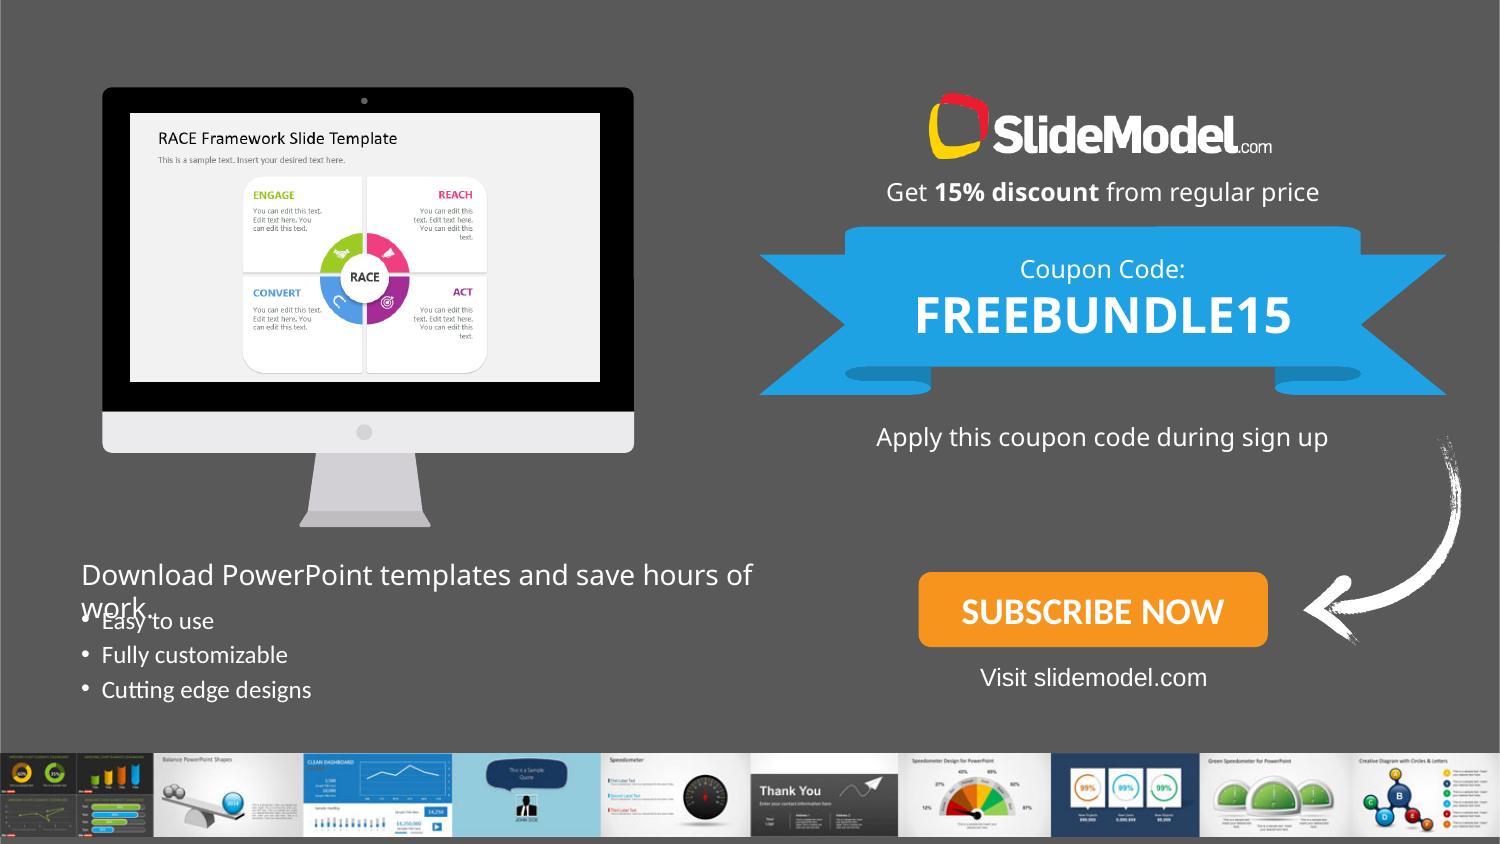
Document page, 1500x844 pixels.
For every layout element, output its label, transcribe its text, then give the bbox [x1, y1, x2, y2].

text_box Apply this coupon code during sign up [847, 413, 1359, 459]
text_box Get 15% discount from regular price [793, 168, 1413, 214]
text_box [757, 224, 1449, 397]
text_box Coupon Code: FREEBUNDLE15 [880, 246, 1326, 352]
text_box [102, 87, 635, 528]
picture [928, 93, 1273, 159]
text_box [1302, 435, 1462, 646]
text_box Visit slidemodel.com [935, 655, 1253, 697]
text_box Download PowerPoint templates and save hours of work. [66, 549, 794, 632]
text_box SUBSCRIBE NOW [916, 569, 1270, 650]
text_box [0, 0, 1500, 752]
picture [130, 112, 601, 382]
picture [0, 752, 1500, 837]
text_box Easy to use Fully customizable Cutting edge designs [66, 632, 647, 711]
